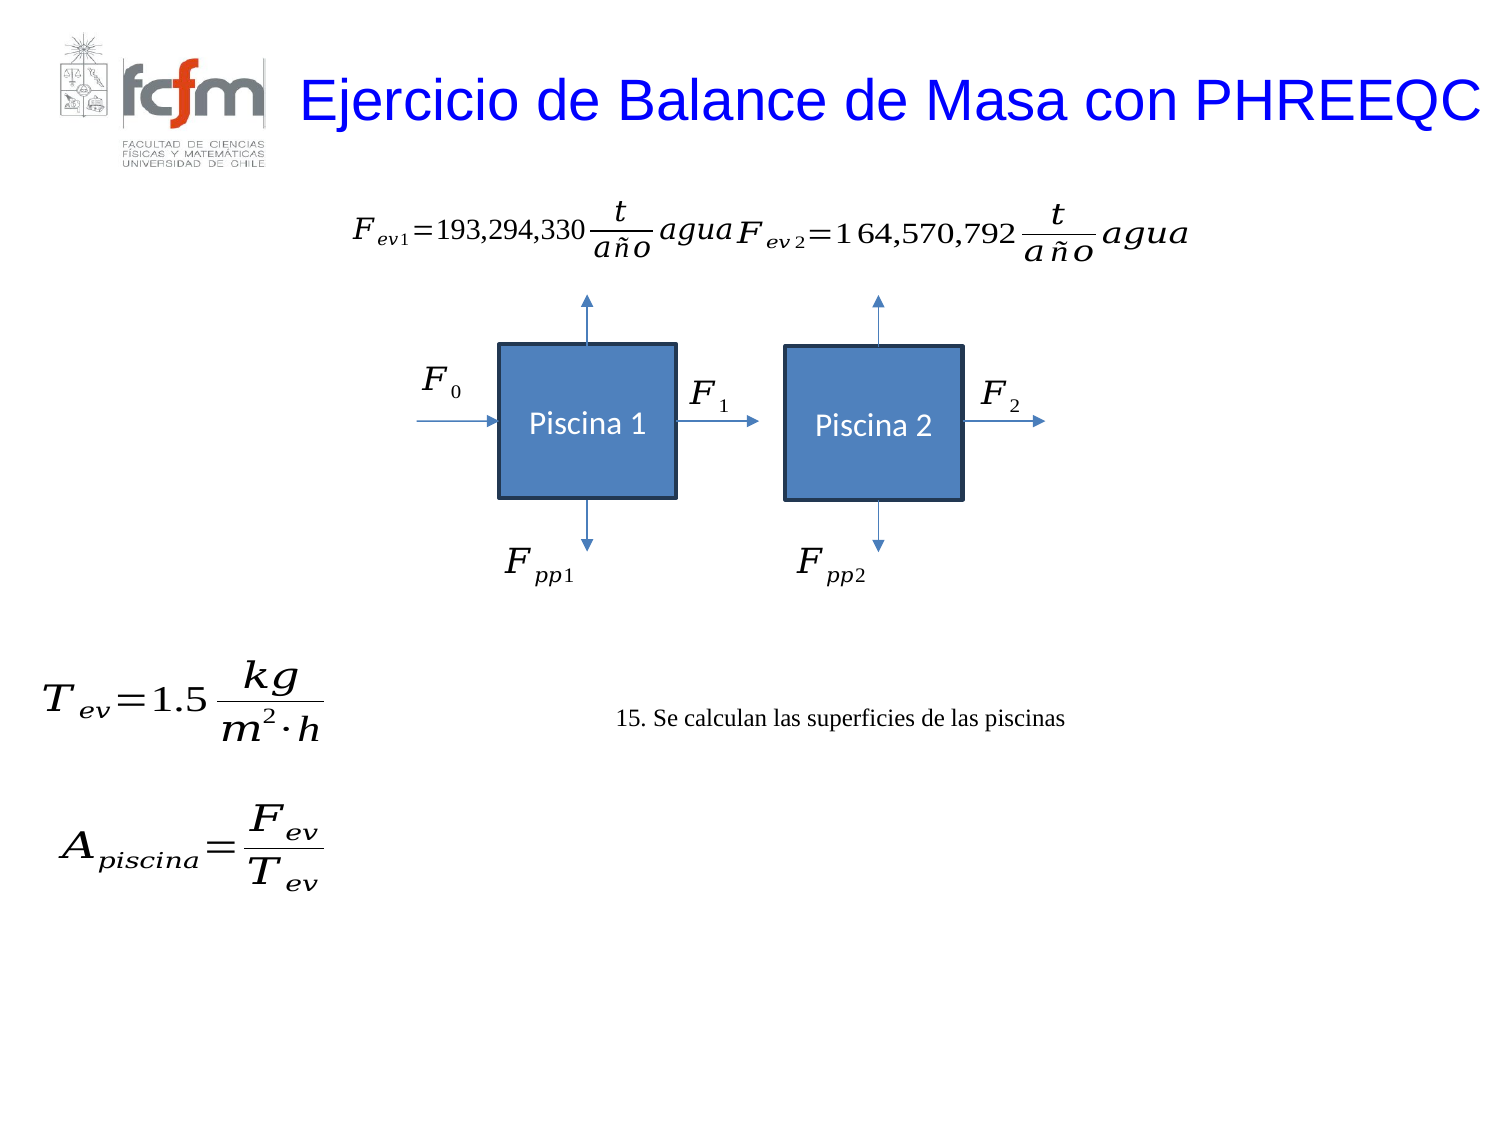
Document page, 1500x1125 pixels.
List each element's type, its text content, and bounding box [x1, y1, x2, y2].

text_box Ejercicio de Balance de Masa con PHREEQC [407, 2, 1376, 192]
text_box Piscina 1 [497, 342, 678, 500]
text_box Piscina 2 [783, 344, 965, 502]
